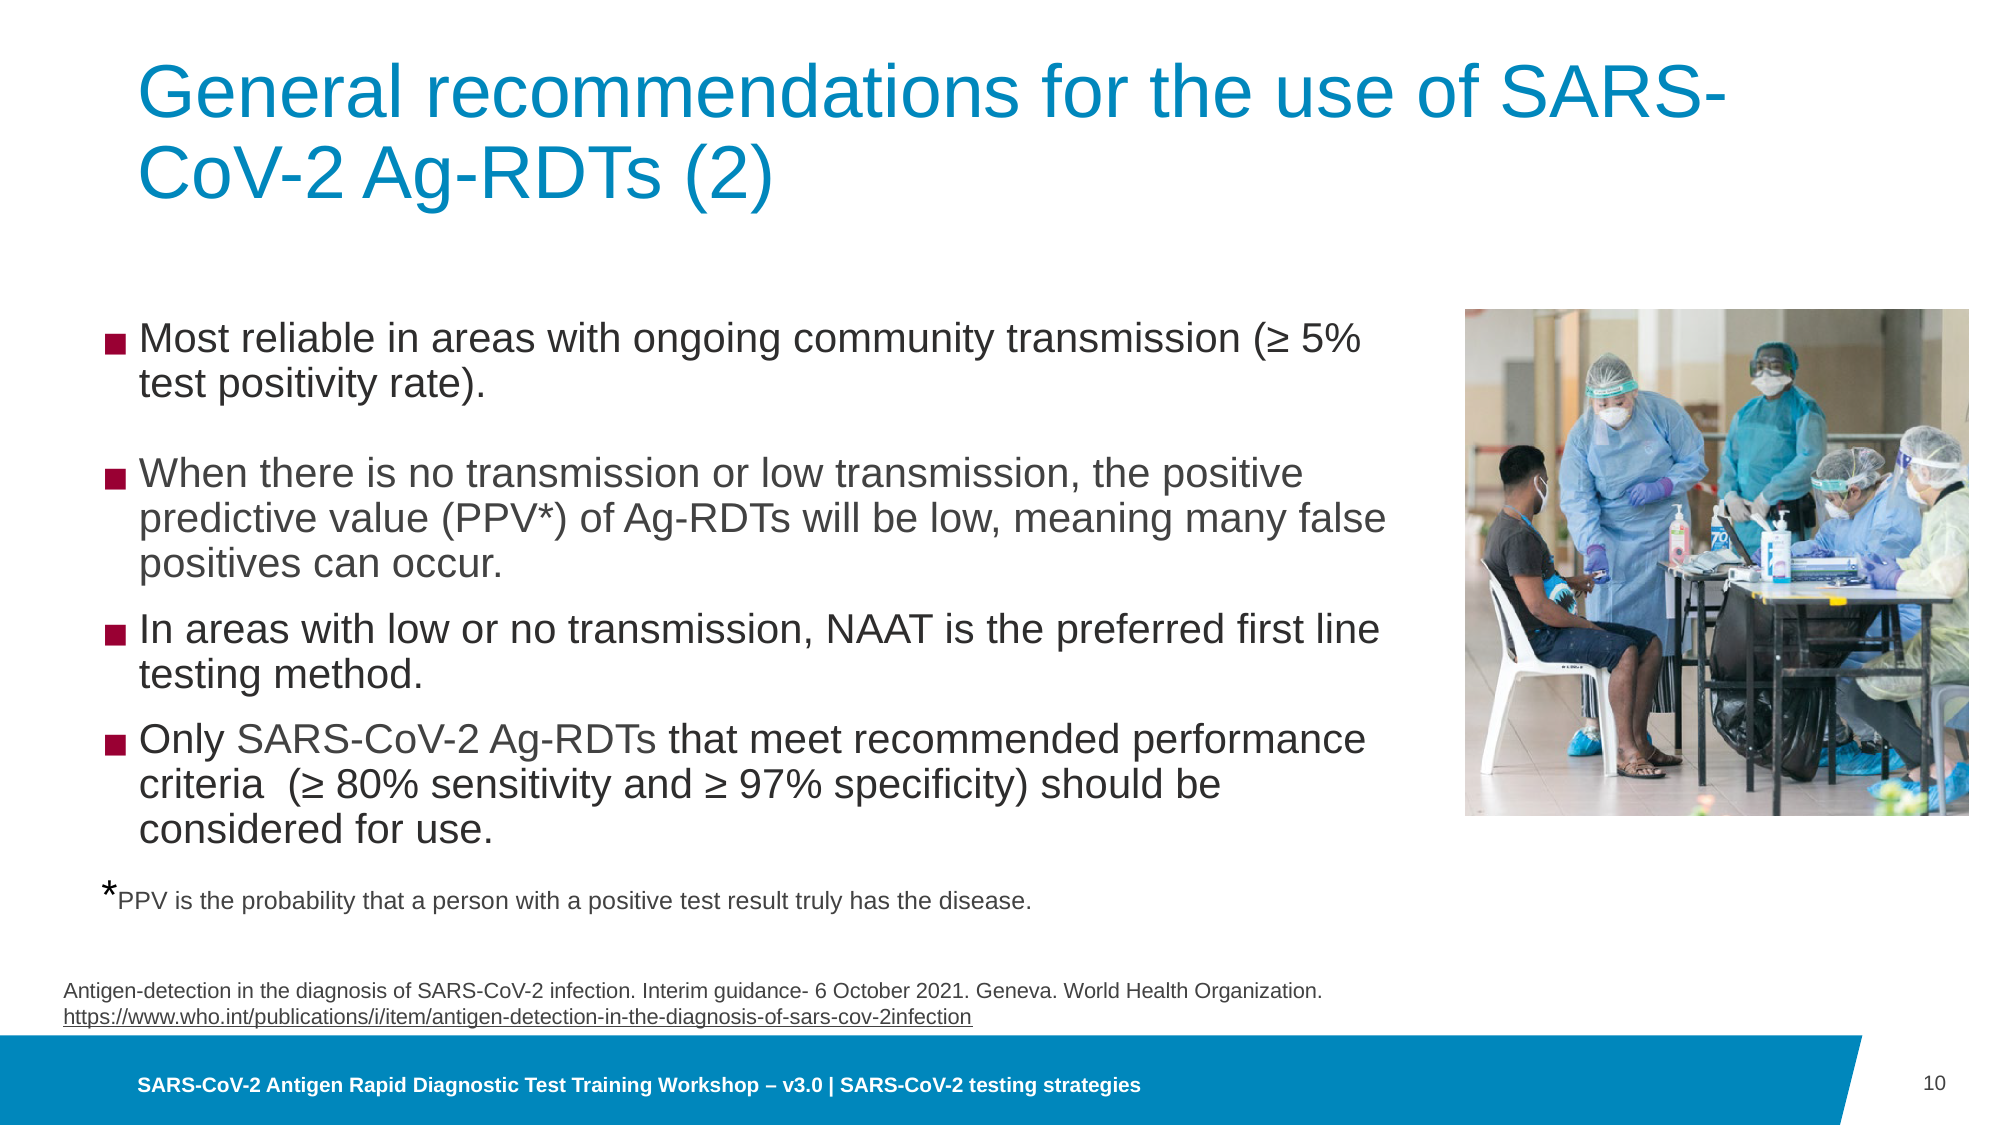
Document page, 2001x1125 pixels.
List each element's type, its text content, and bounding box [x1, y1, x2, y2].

slide_number 10 [1862, 1035, 1947, 1125]
footer SARS-CoV-2 Antigen Rapid Diagnostic Test Training Workshop – v3.0 | SARS-CoV-2 testing strategies [137, 1042, 1338, 1125]
title General recommendations for the use of SARS-CoV-2 Ag-RDTs (2) [137, 59, 1863, 215]
picture [1465, 309, 1969, 816]
text_box Antigen-detection in the diagnosis of SARS-CoV-2 infection. Interim guidance- 6 October 2021. Geneva. World Health Organization. https://www.who.int/publications/i/item/antigen-detection-in-the-diagnosis-of-sars-cov-2infection [48, 969, 1914, 1037]
list Most reliable in areas with ongoing community transmission (≥ 5% test positivity rate). When there is no transmission or low transmission, the positive predictive value (PPV*) of Ag-RDTs will be low, meaning many false positives can occur. In areas with low or no transmission, NAAT is the preferred first line testing method. Only SARS-CoV-2 Ag-RDTs that meet recommended performance criteria (≥ 80% sensitivity and ≥ 97% specificity) should be considered for use. *PPV is the probability that a person with a positive test result truly has the disease. [86, 308, 1426, 694]
